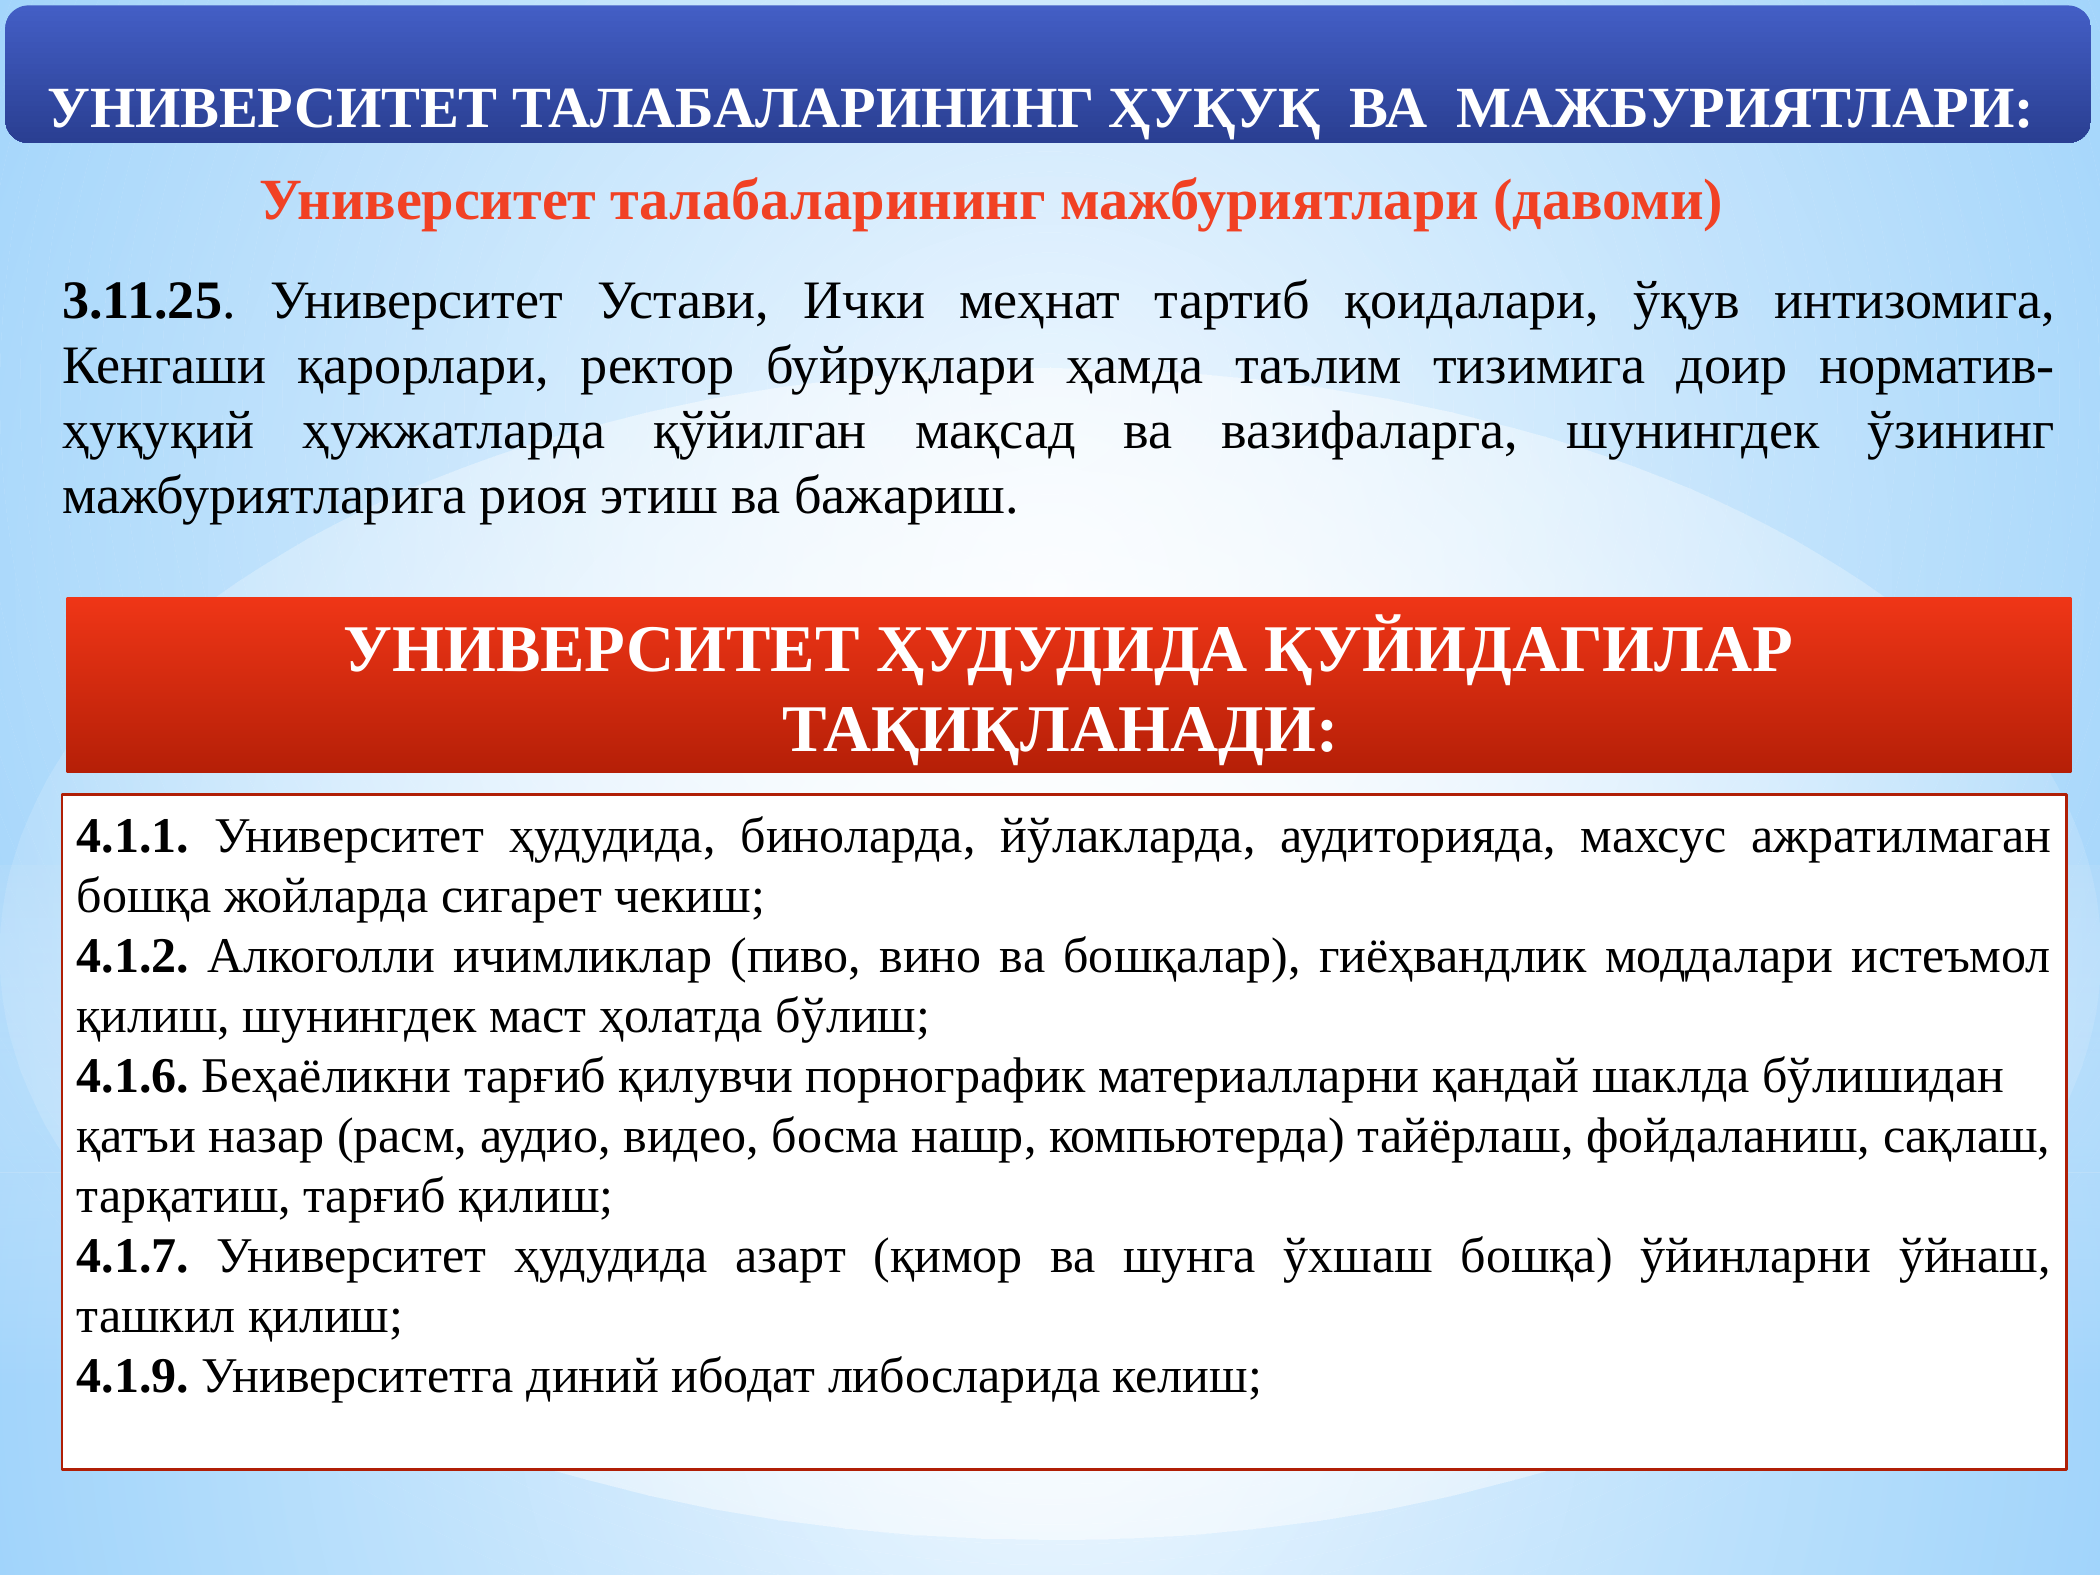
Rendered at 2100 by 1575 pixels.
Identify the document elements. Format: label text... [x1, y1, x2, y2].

text_box 4.1.1. Университет ҳудудида, биноларда, йўлакларда, аудиторияда, махсус ажратилмаган бошқа жойларда сигарет чекиш; 4.1.2. Алкоголли ичимликлар (пиво, вино ва бошқалар), гиёҳвандлик моддалари истеъмол қилиш, шунингдек маст ҳолатда бўлиш; 4.1.6. Беҳаёликни тарғиб қилувчи порнографик материалларни қандай шаклда бўлишидан қатъи назар (расм, аудио, видео, босма нашр, компьютерда) тайёрлаш, фойдаланиш, сақлаш, тарқатиш, тарғиб қилиш; 4.1.7. Университет ҳудудида азарт (қимор ва шунга ўхшаш бошқа) ўйинларни ўйнаш, ташкил қилиш; 4.1.9. Университетга диний ибодат либосларида келиш; [61, 793, 2068, 1471]
text_box Университет талабаларининг мажбуриятлари (давоми) [145, 153, 1838, 239]
text_box УНИВЕРСИТЕТ ТАЛАБАЛАРИНИНГ ҲУҚУҚ ВА МАЖБУРИЯТЛАРИ: [5, 5, 2091, 143]
text_box 3.11.25. Университет Устави, Ички меҳнат тартиб қоидалари, ўқув интизомига, Кенгаши қарорлари, ректор буйруқлари ҳамда таълим тизимига доир норматив-ҳуқуқий ҳужжатларда қўйилган мақсад ва вазифаларга, шунингдек ўзининг мажбуриятларига риоя этиш ва бажариш. [47, 257, 2072, 532]
text_box УНИВЕРСИТЕТ ҲУДУДИДА ҚУЙИДАГИЛАР ТАҚИҚЛАНАДИ: [66, 597, 2072, 773]
